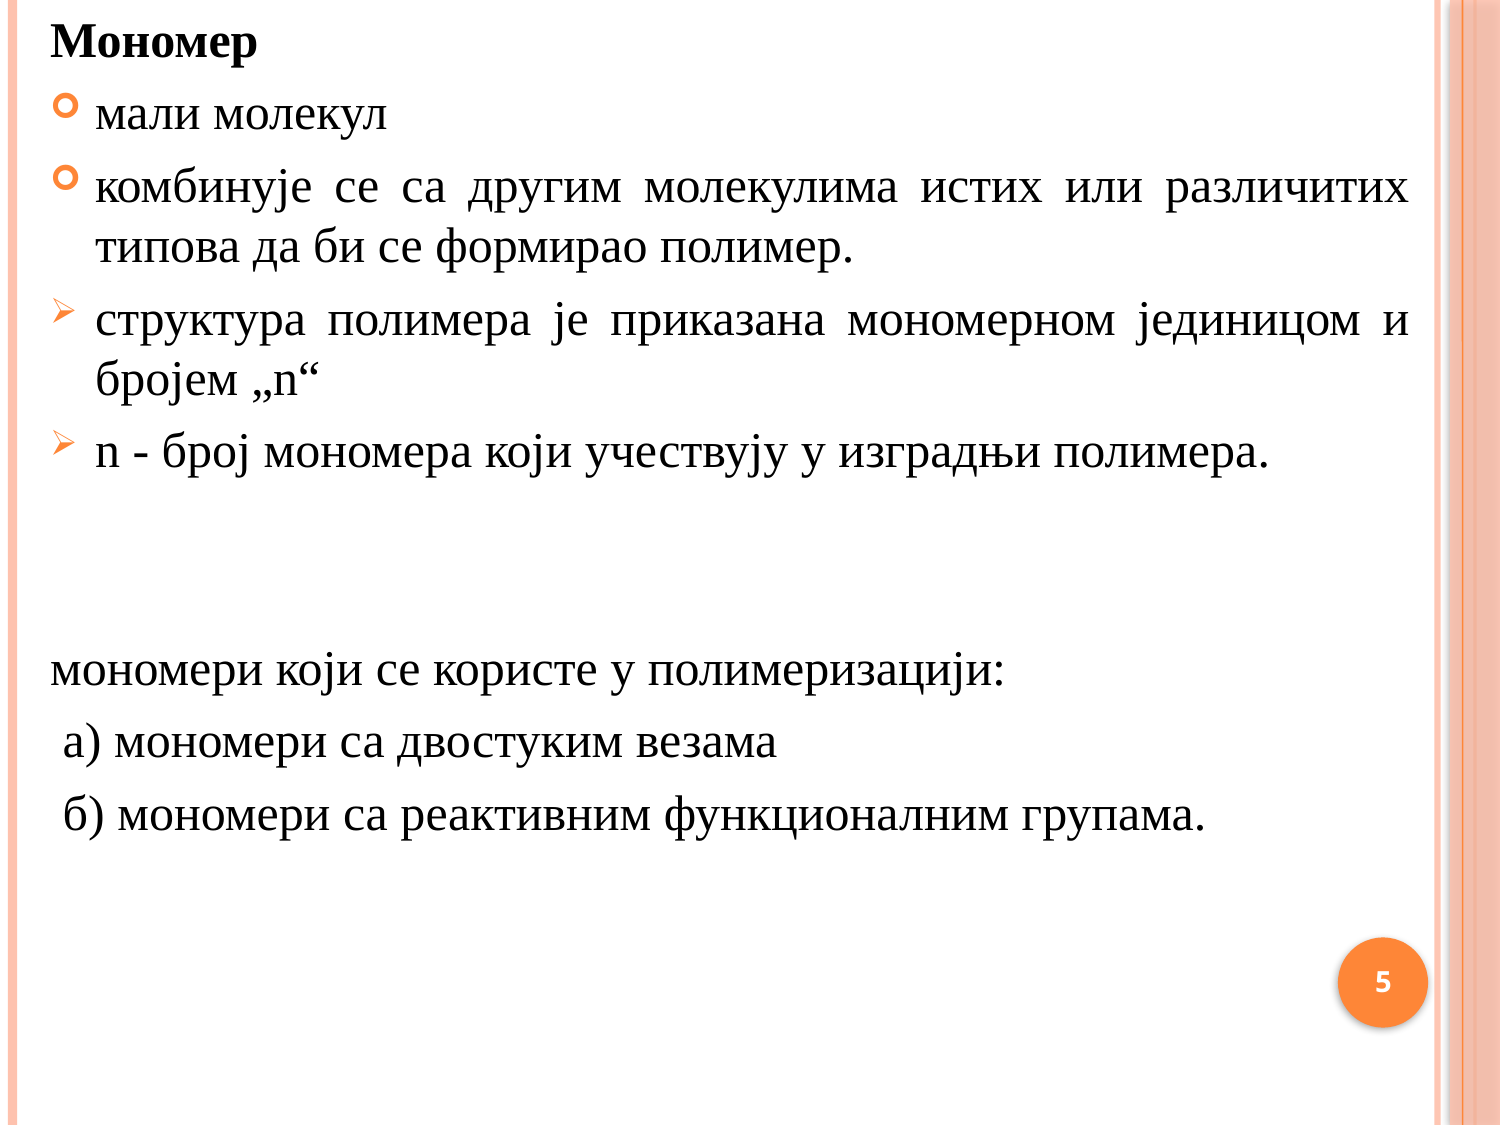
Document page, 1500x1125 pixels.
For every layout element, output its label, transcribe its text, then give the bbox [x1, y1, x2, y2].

slide_number 5 [1426, 940, 1434, 1026]
list Мономер мали молекул комбинује се са другим молекулима истих или различитих типова да би се формирао полимер. структура полимера је приказана мономерном јединицом и бројем „n“ n - број мономера који учествују у изградњи полимера. мономери који се користе у полимеризацији: а) мономери са двостуким везама б) мономери са реактивним функционалним групама. [34, 0, 1426, 1125]
